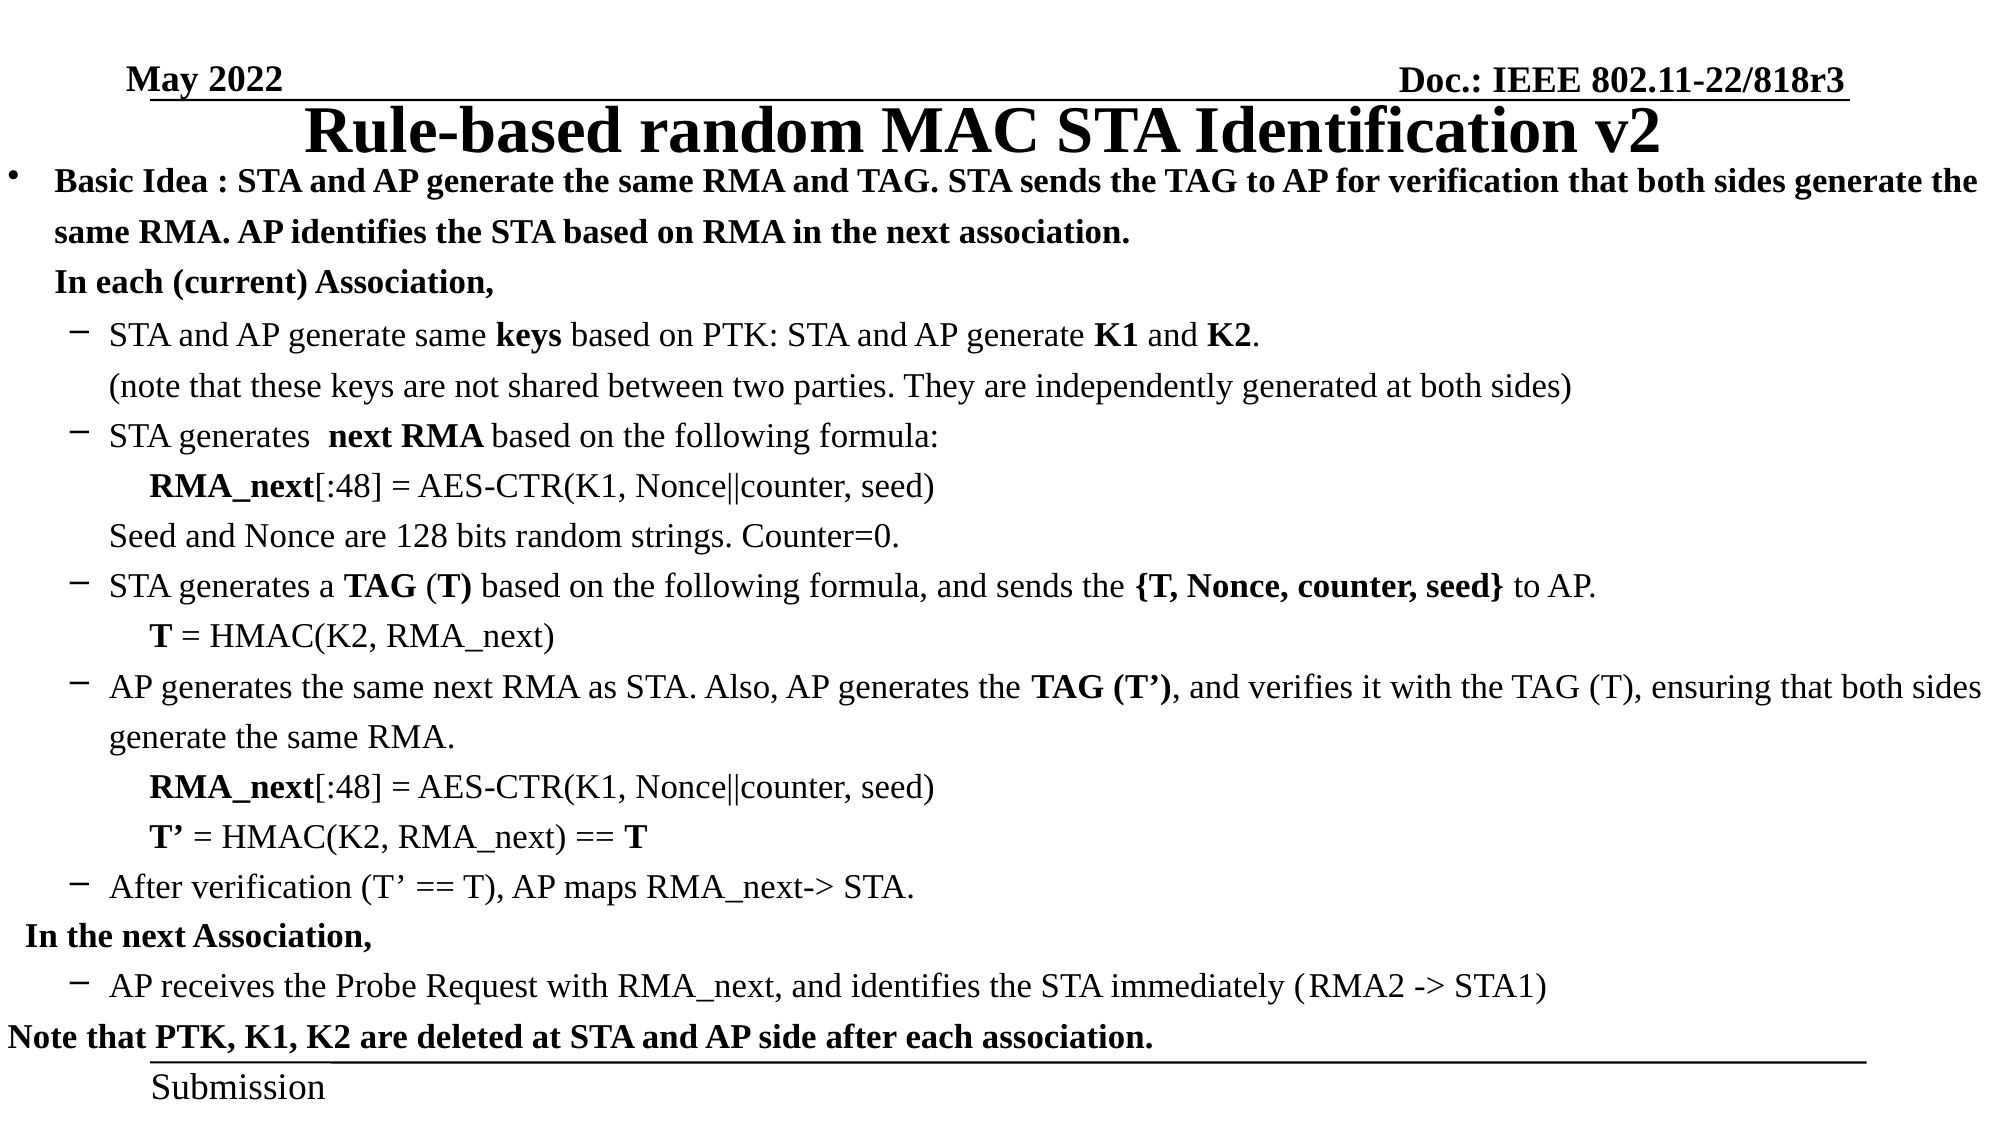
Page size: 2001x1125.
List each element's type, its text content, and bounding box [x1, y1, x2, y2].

list Basic Idea : STA and AP generate the same RMA and TAG. STA sends the TAG to AP for verification that both sides generate the same RMA. AP identifies the STA based on RMA in the next association. In each (current) Association, STA and AP generate same keys based on PTK: STA and AP generate K1 and K2. (note that these keys are not shared between two parties. They are independently generated at both sides) STA generates next RMA based on the following formula: RMA_next[:48] = AES-CTR(K1, Nonce||counter, seed) Seed and Nonce are 128 bits random strings. Counter=0. STA generates a TAG (T) based on the following formula, and sends the {T, Nonce, counter, seed} to AP. T = HMAC(K2, RMA_next) AP generates the same next RMA as STA. Also, AP generates the TAG (T’), and verifies it with the TAG (T), ensuring that both sides generate the same RMA. RMA_next[:48] = AES-CTR(K1, Nonce||counter, seed) T’ = HMAC(K2, RMA_next) == T After verification (T’ == T), AP maps RMA_next-> STA. In the next Association, AP receives the Probe Request with RMA_next, and identifies the STA immediately (RMA2 -> STA1) Note that PTK, K1, K2 are deleted at STA and AP side after each association. [0, 141, 2000, 1125]
title Rule-based random MAC STA Identification v2 [120, 52, 1847, 141]
